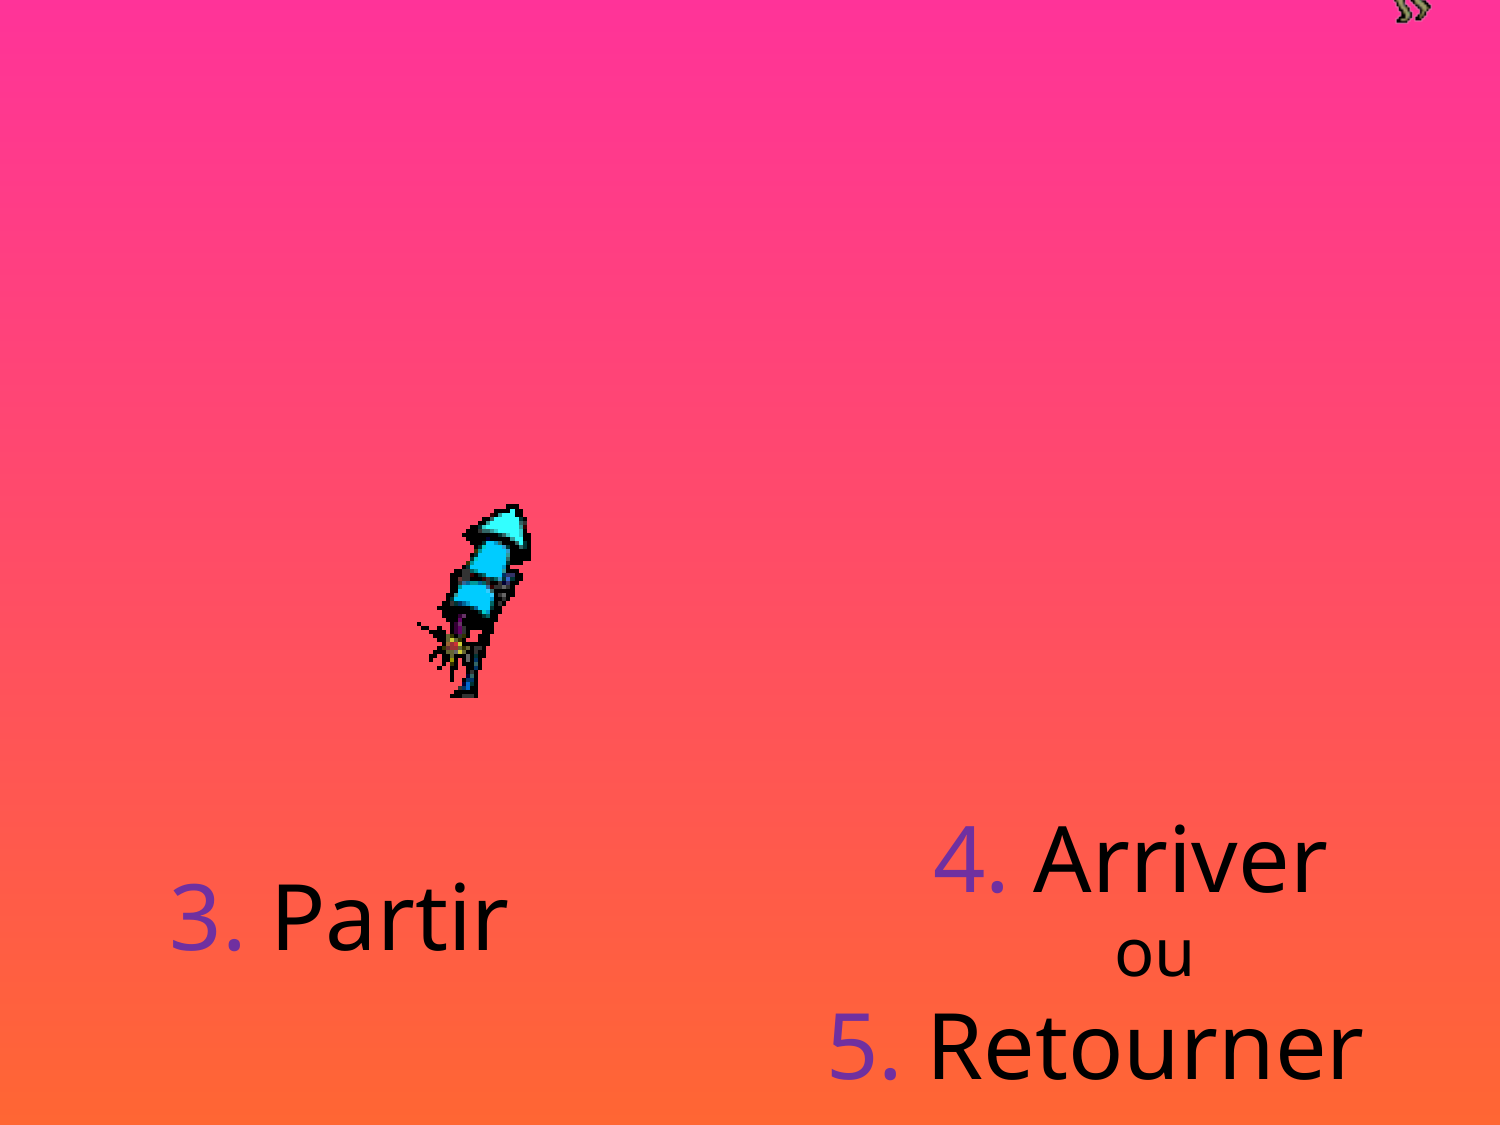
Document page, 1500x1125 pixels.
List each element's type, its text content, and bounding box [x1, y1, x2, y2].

text_box ou [1099, 902, 1254, 960]
text_box 4. Arriver [867, 773, 1395, 938]
title 3. Partir [82, 832, 598, 997]
picture [1323, 0, 1500, 31]
text_box 5. Retourner [749, 960, 1442, 1125]
picture [292, 311, 661, 704]
